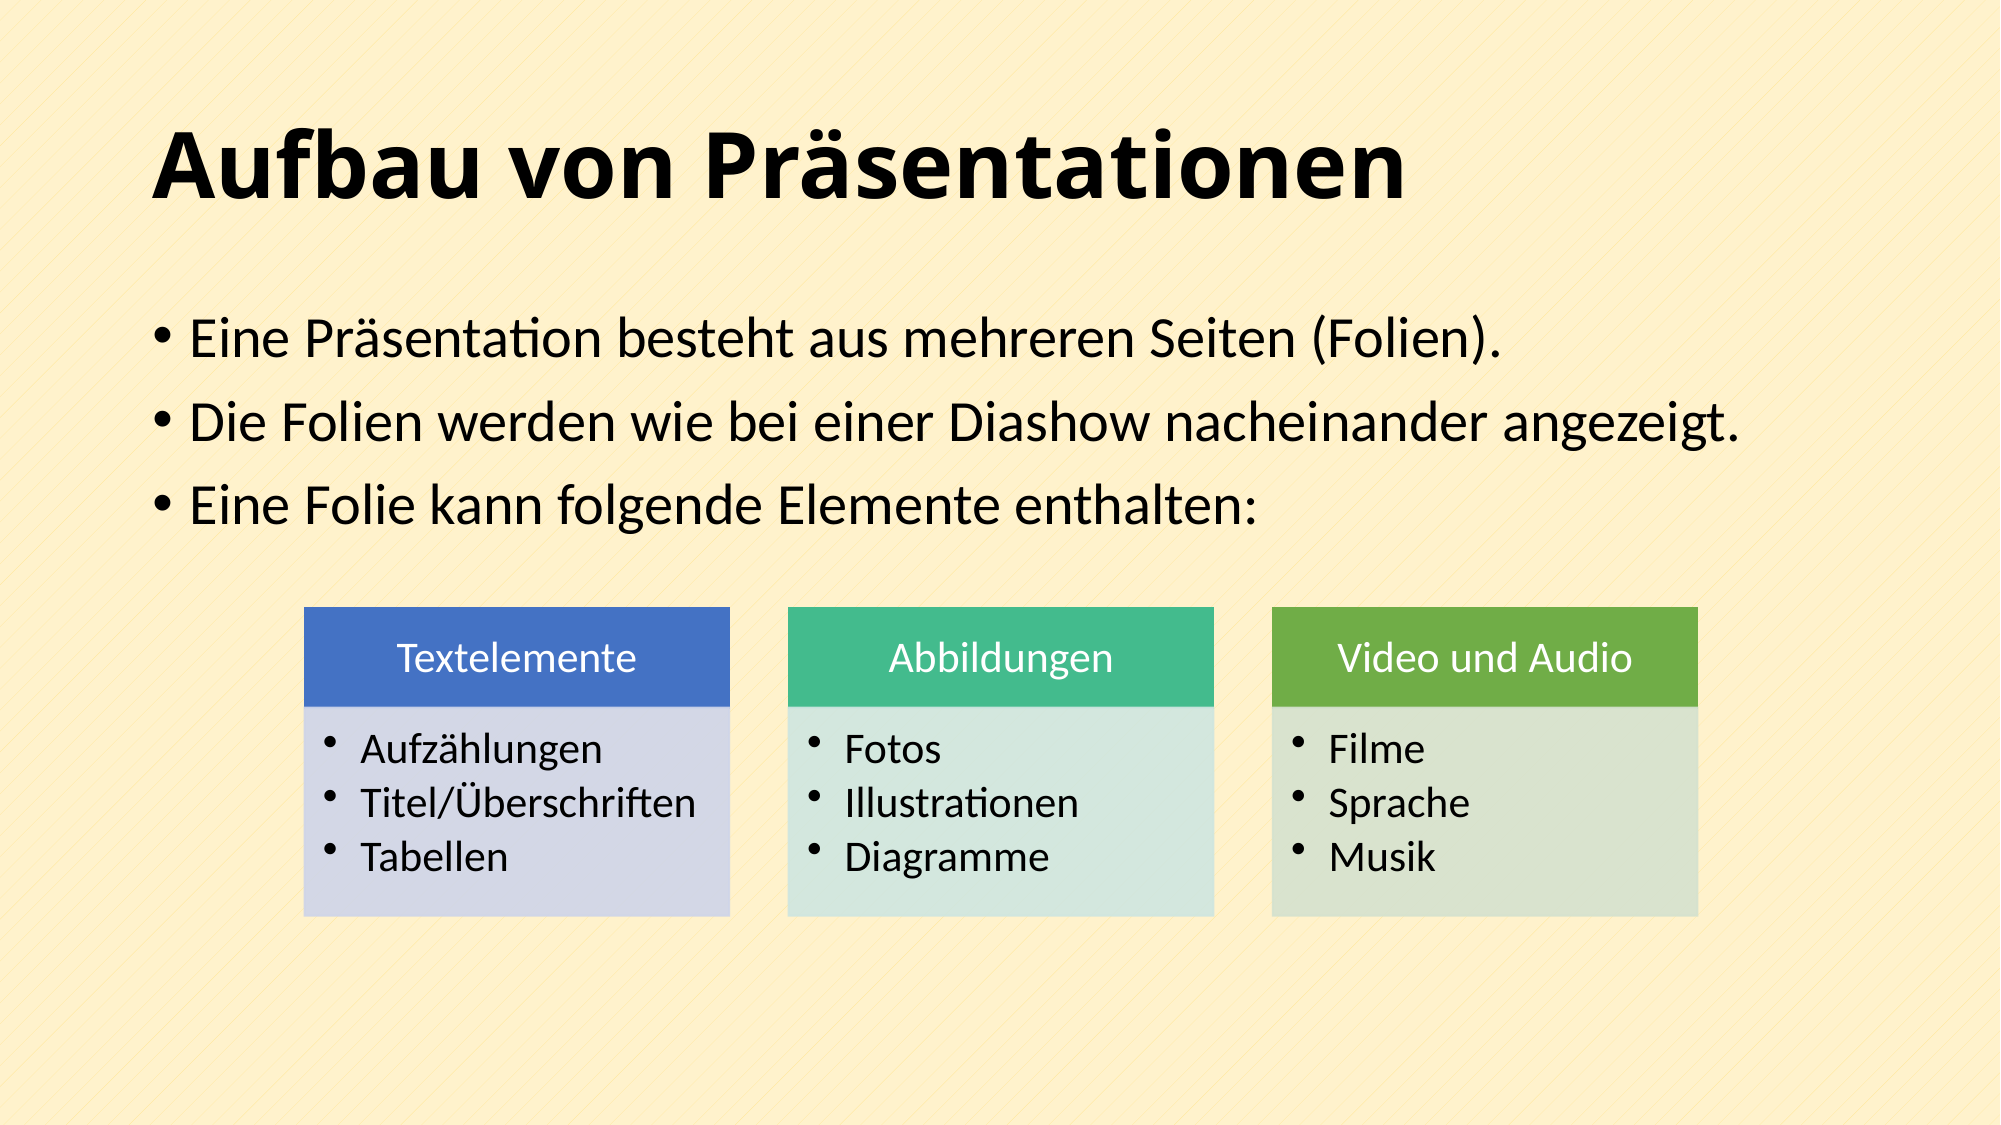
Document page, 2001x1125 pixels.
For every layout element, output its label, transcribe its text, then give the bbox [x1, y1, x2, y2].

title Aufbau von Präsentationen [137, 59, 1863, 278]
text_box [304, 592, 1698, 932]
list Eine Präsentation besteht aus mehreren Seiten (Folien). Die Folien werden wie bei einer Diashow nacheinander angezeigt. Eine Folie kann folgende Elemente enthalten: [137, 299, 1863, 1014]
